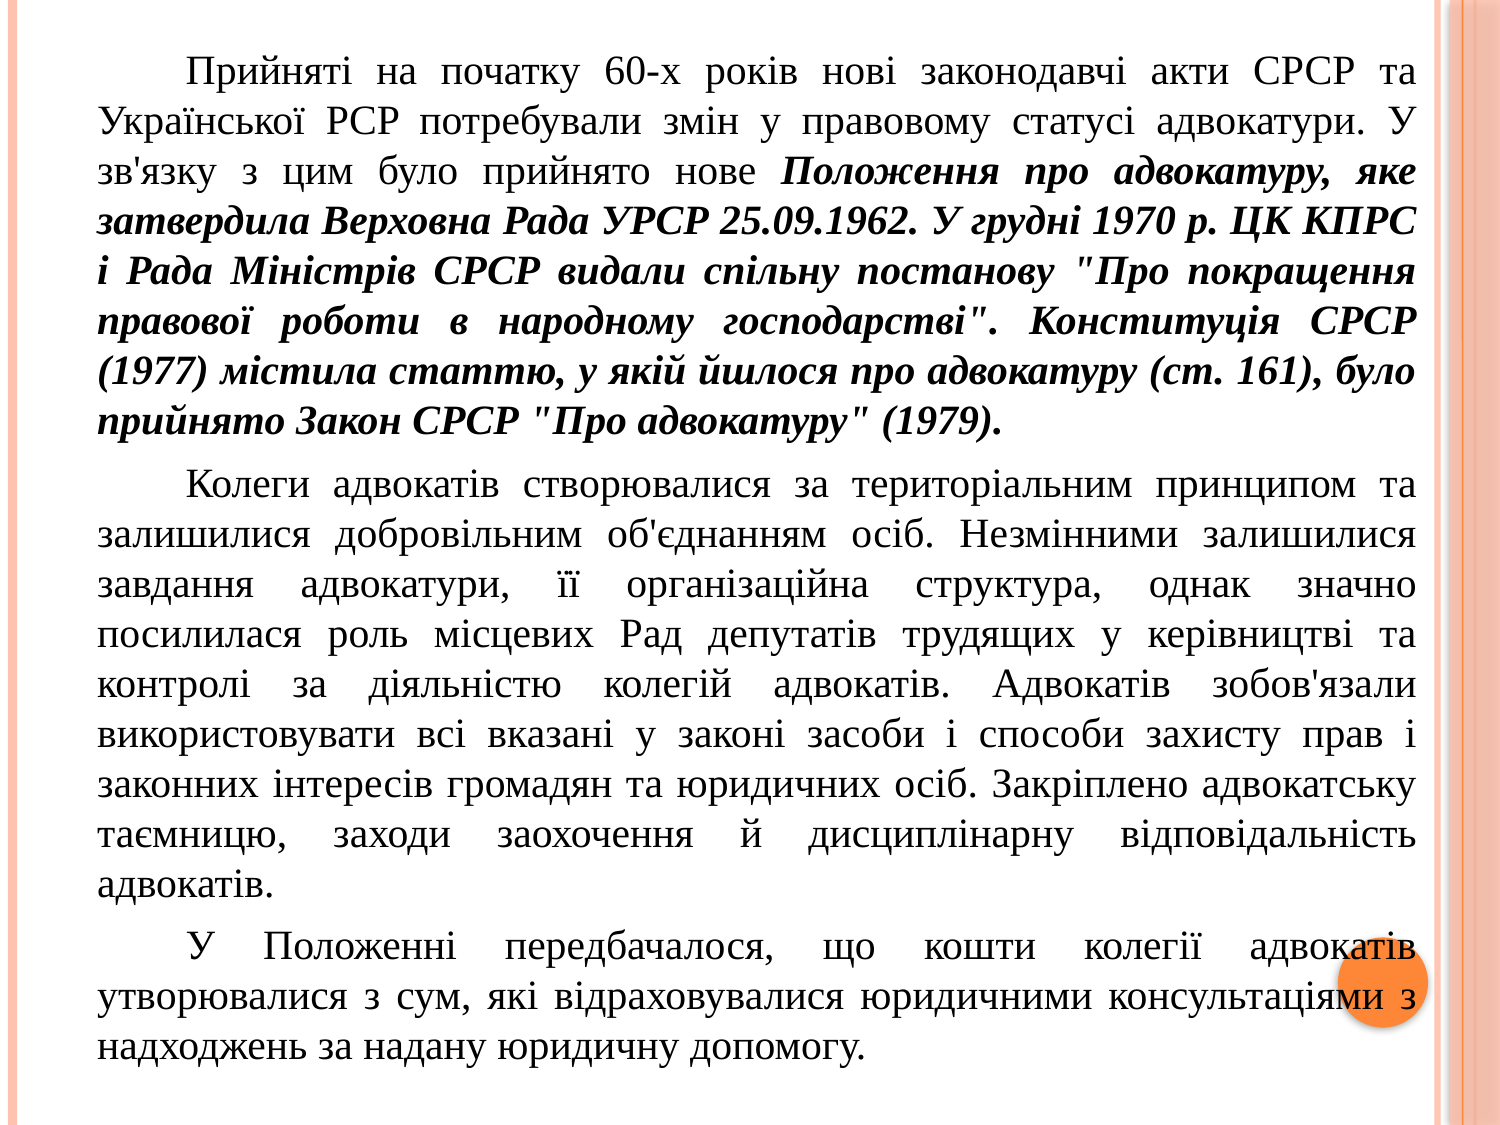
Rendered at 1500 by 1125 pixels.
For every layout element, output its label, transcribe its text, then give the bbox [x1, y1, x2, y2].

list Прийняті на початку 60-х років нові законодавчі акти СРСР та Української PCP потребували змін у правовому статусі адвокатури. У зв'язку з цим було прийнято нове Положення про адвокатуру, яке затвердила Верховна Рада УРСР 25.09.1962. У грудні 1970 р. ЦК КПРС і Рада Міністрів СРСР видали спільну постанову "Про покращення правової роботи в народному господарстві". Конституція СРСР (1977) містила статтю, у якій йшлося про адвокатуру (ст. 161), було прийнято Закон СРСР "Про адвокатуру" (1979). Колеги адвокатів створювалися за територіальним принципом та залишилися добровільним об'єднанням осіб. Незмінними залишилися завдання адвокатури, її організаційна структура, однак значно посилилася роль місцевих Рад депутатів трудящих у керівництві та контролі за діяльністю колегій адвокатів. Адвокатів зобов'язали використовувати всі вказані у законі засоби і способи захисту прав і законних інтересів громадян та юридичних осіб. Закріплено адвокатську таємницю, заходи заохочення й дисциплінарну відповідальність адвокатів. У Положенні передбачалося, що кошти колегії адвокатів утворювалися з сум, які відраховувалися юридичними консультаціями з надходжень за надану юридичну допомогу. [81, 34, 1433, 1055]
